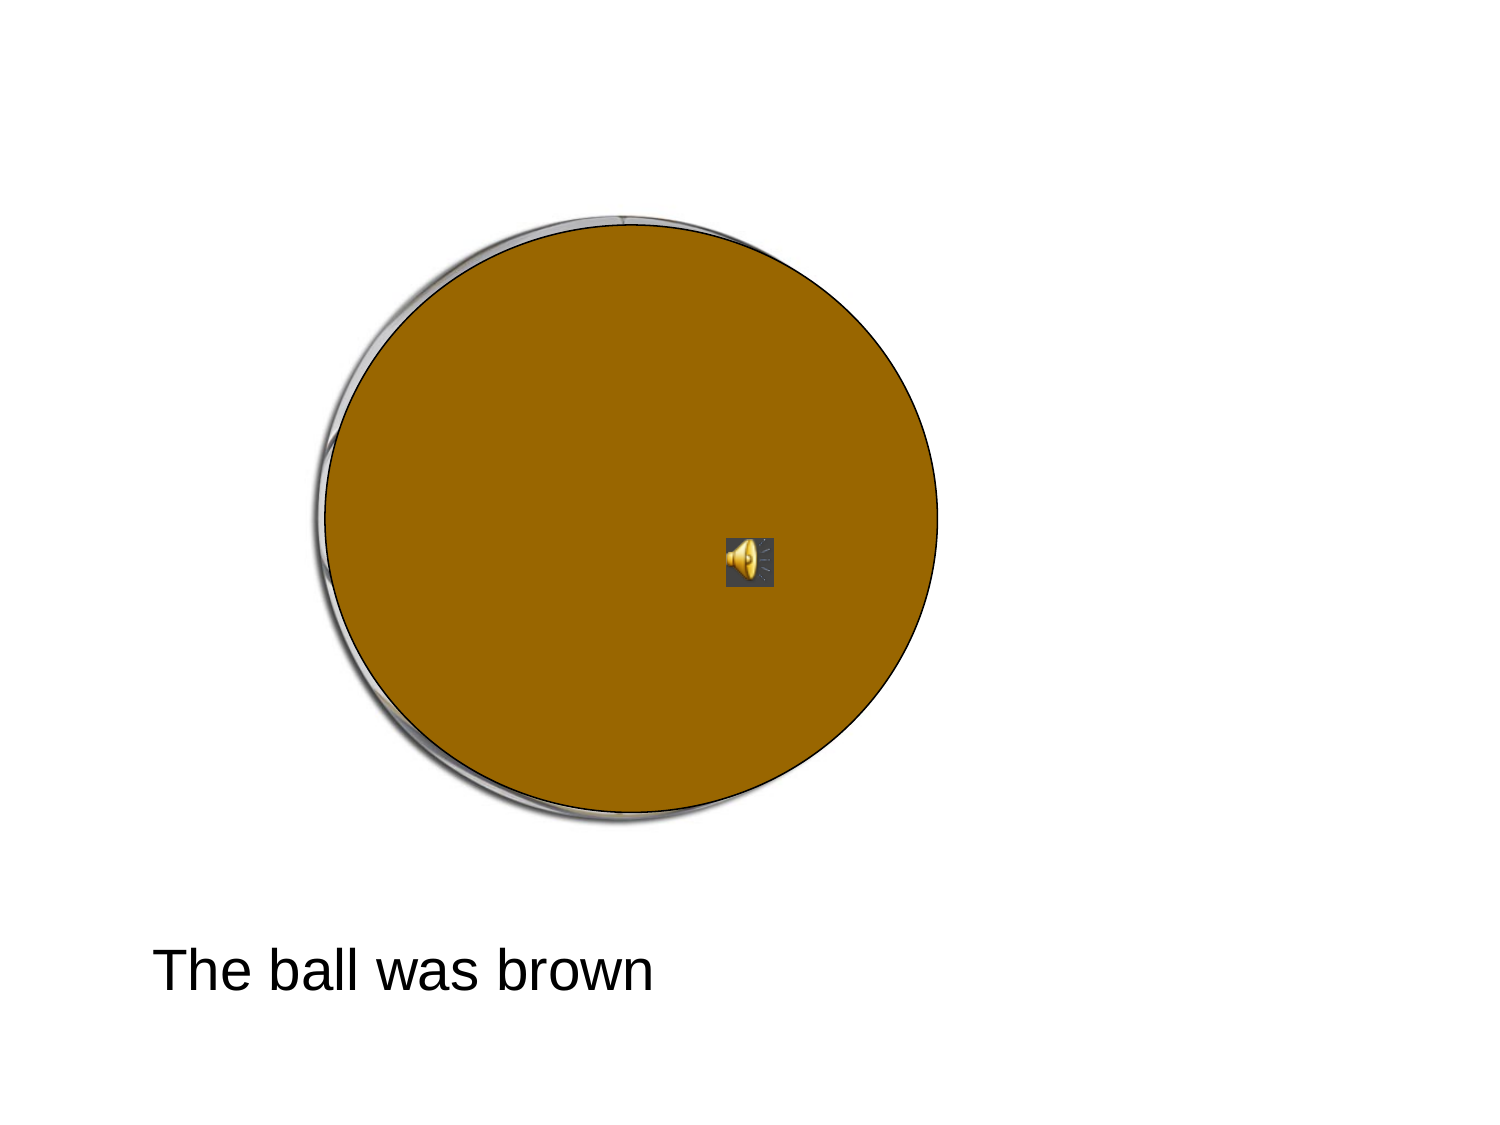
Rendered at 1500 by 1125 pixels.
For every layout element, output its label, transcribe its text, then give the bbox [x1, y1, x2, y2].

list The ball was brown [137, 924, 801, 1026]
picture [724, 537, 776, 588]
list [287, 187, 951, 851]
